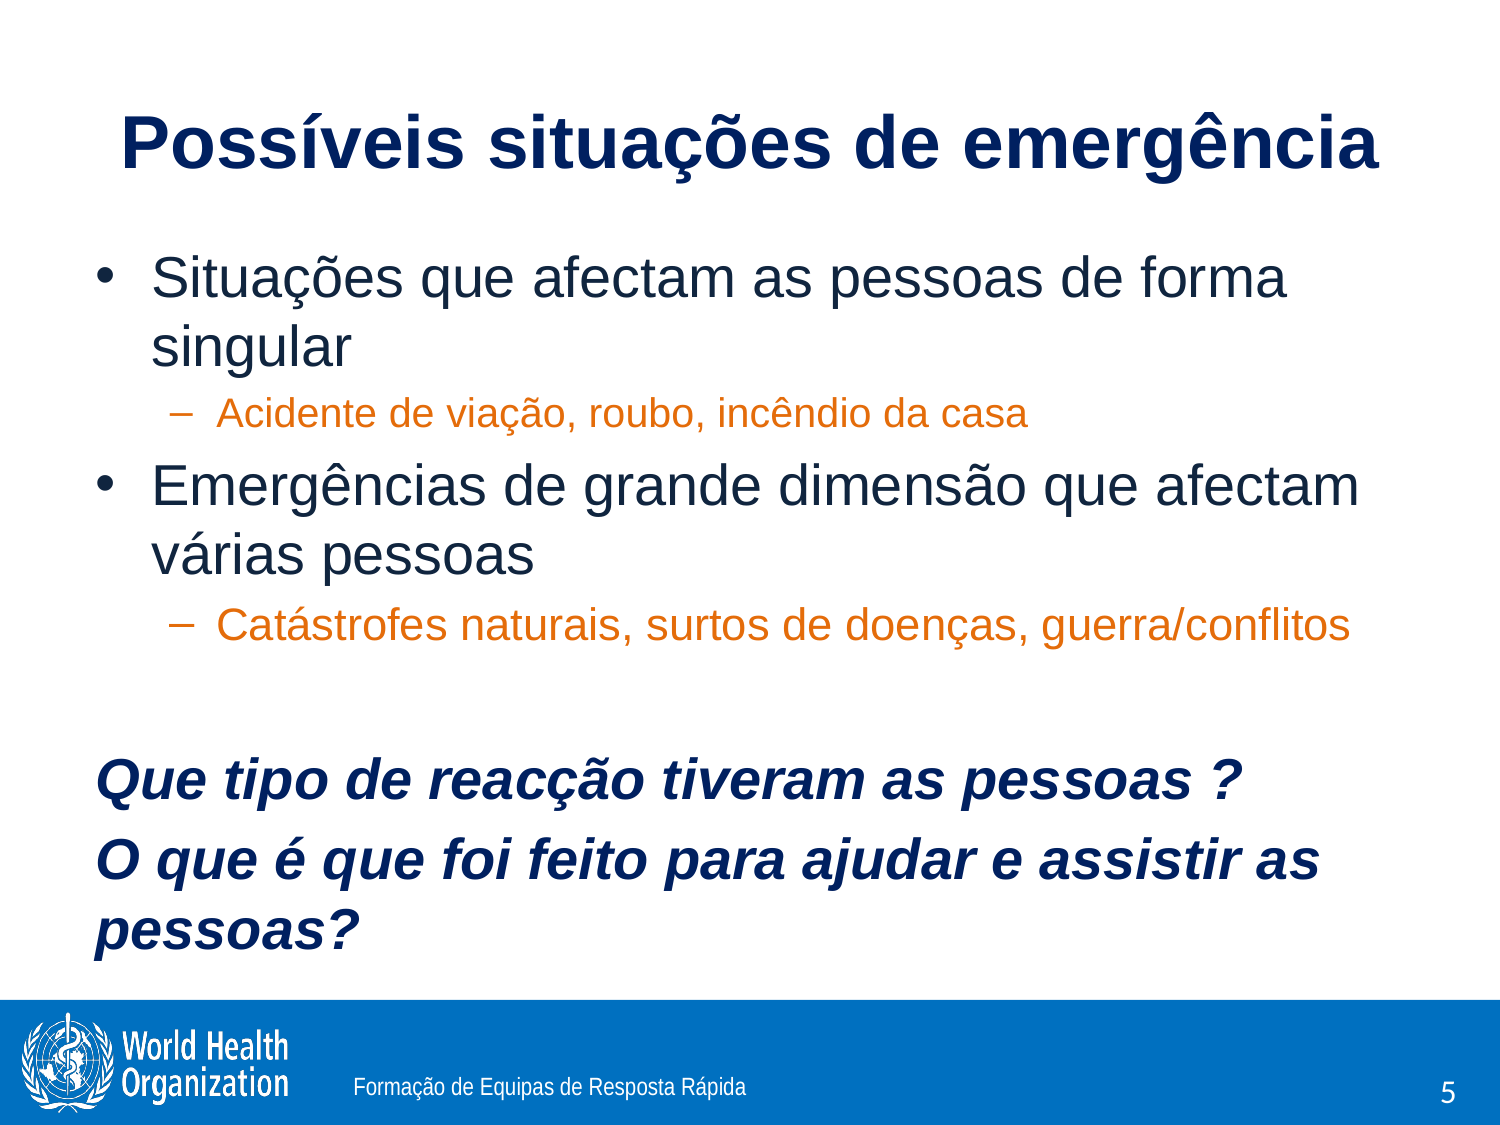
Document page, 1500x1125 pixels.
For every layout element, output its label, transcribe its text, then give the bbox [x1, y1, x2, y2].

list Situações que afectam as pessoas de forma singular Acidente de viação, roubo, incêndio da casa Emergências de grande dimensão que afectam várias pessoas Catástrofes naturais, surtos de doenças, guerra/conflitos Que tipo de reacção tiveram as pessoas ? O que é que foi feito para ajudar e assistir as pessoas? [80, 232, 1431, 975]
title Possíveis situações de emergência [75, 45, 1425, 233]
picture [21, 1012, 288, 1113]
